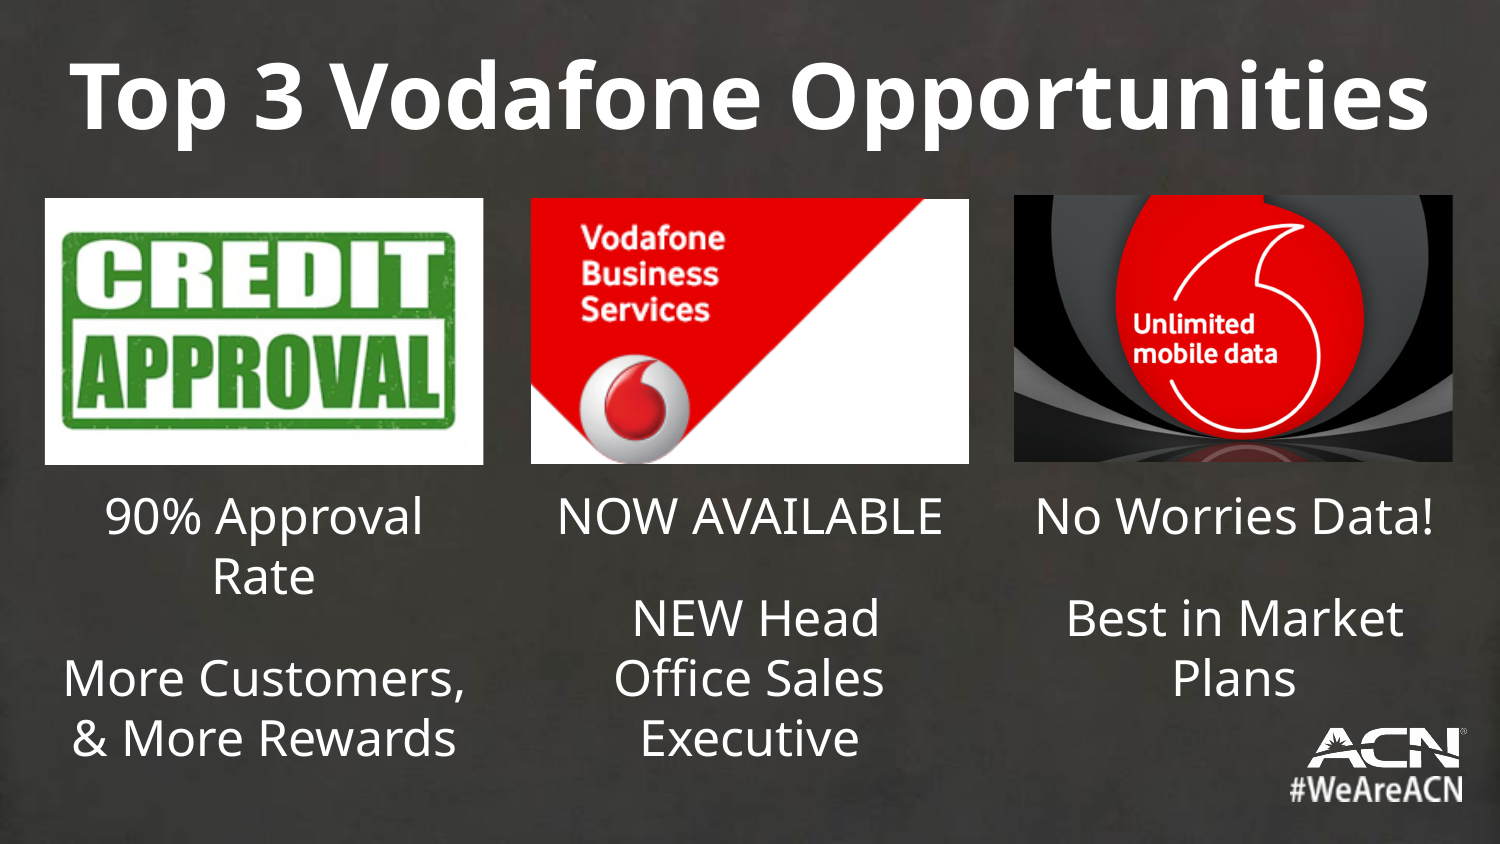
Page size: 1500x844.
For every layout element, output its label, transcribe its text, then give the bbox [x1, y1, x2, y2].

list No Worries Data! Best in Market Plans [1016, 505, 1454, 559]
list NOW AVAILABLE NEW Head Office Sales Executive [530, 507, 970, 559]
list 90% Approval Rate More Customers, & More Rewards [44, 507, 485, 559]
picture [0, 185, 1500, 844]
title Top 3 Vodafone Opportunities [0, 1, 1500, 185]
